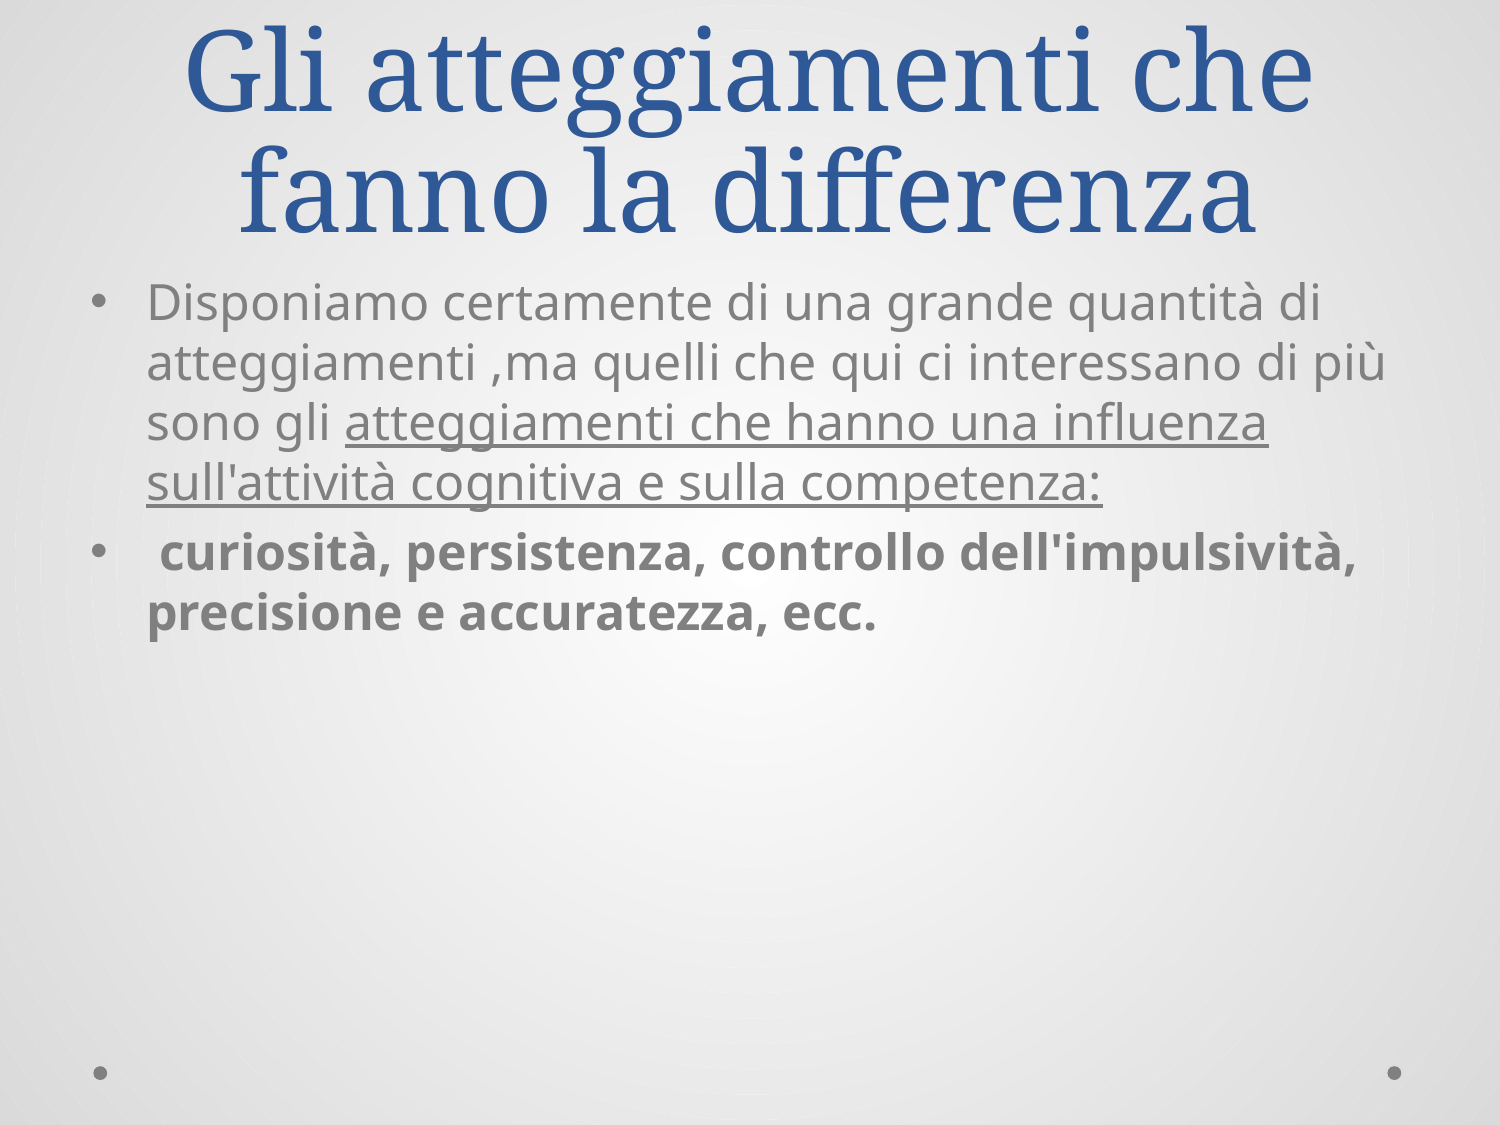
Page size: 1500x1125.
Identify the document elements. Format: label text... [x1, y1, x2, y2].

title Gli atteggiamenti che fanno la differenza [75, 0, 1425, 262]
list Disponiamo certamente di una grande quantità di atteggiamenti ,ma quelli che qui ci interessano di più sono gli atteggiamenti che hanno una influenza sull'attività cognitiva e sulla competenza: curiosità, persistenza, controllo dell'impulsività, precisione e accuratezza, ecc. [75, 262, 1425, 1005]
